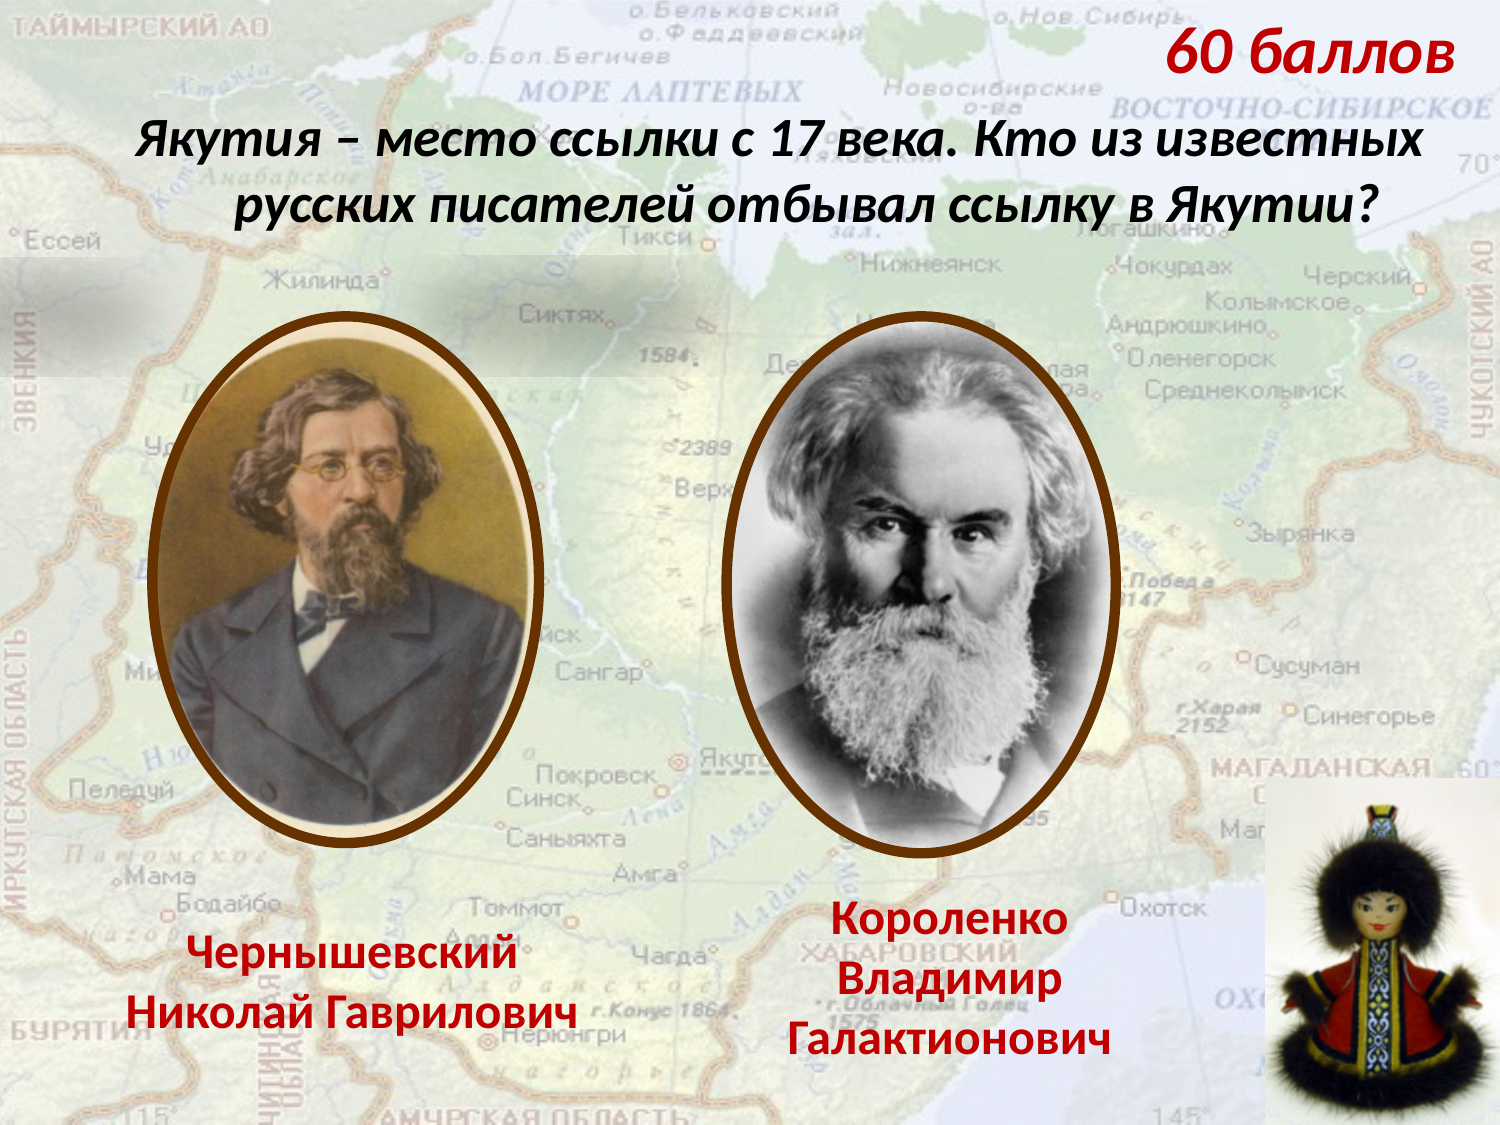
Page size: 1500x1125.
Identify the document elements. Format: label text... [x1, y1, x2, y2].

picture [726, 316, 1116, 854]
picture [1265, 778, 1500, 1125]
picture [152, 316, 540, 844]
text_box 60 баллов [1150, 0, 1472, 95]
text_box Короленко Владимир Галактионович [703, 878, 1197, 1070]
list Якутия – место ссылки с 17 века. Кто из известных русских писателей отбывал ссылку в Якутии? [105, 93, 1456, 277]
text_box Чернышевский Николай Гаврилович [105, 855, 599, 1046]
